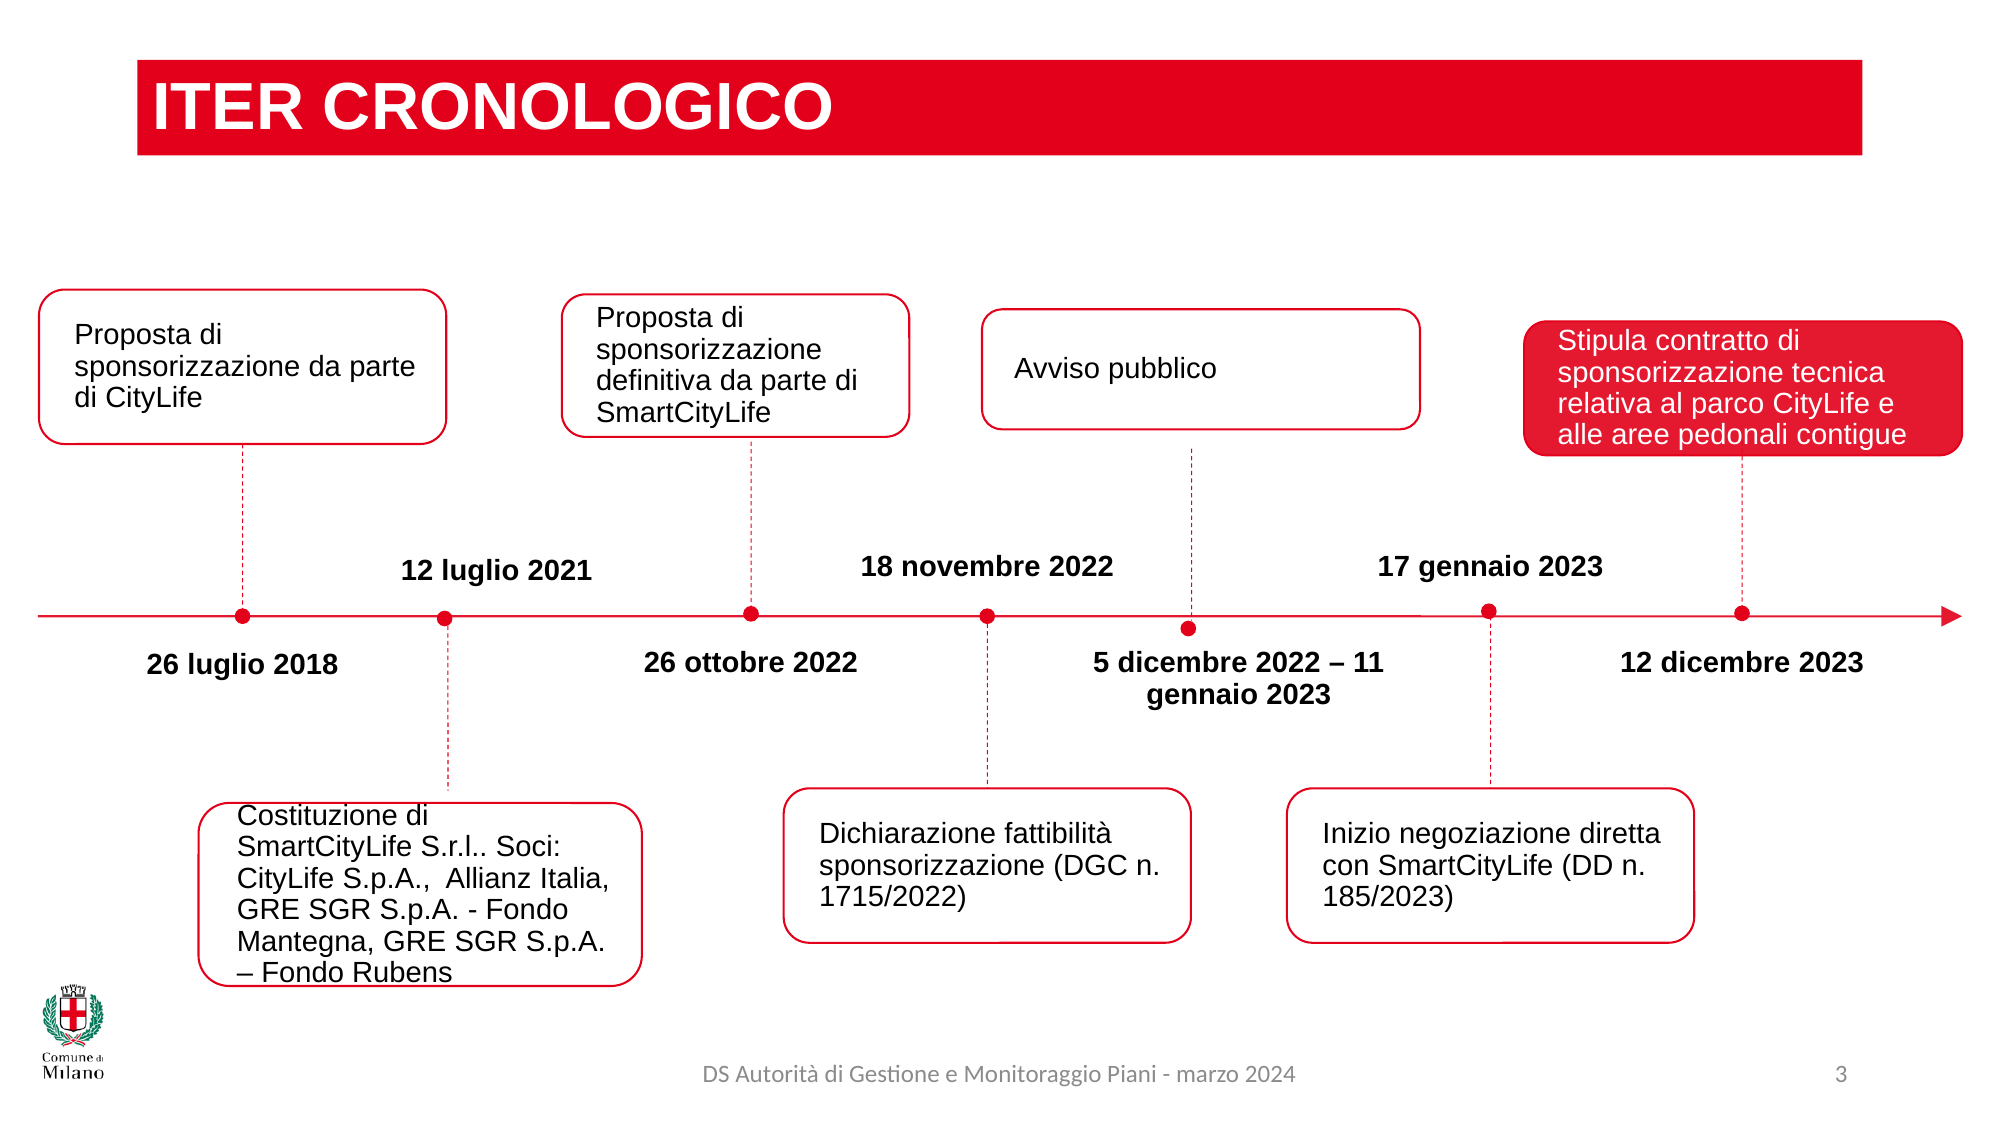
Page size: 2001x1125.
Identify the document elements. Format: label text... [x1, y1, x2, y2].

picture [0, 915, 149, 1125]
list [37, 163, 1963, 1070]
title Iter cronologico [137, 59, 1863, 156]
slide_number 3 [1412, 1070, 1863, 1103]
footer DS Autorità di Gestione e Monitoraggio Piani - marzo 2024 [662, 1070, 1338, 1103]
